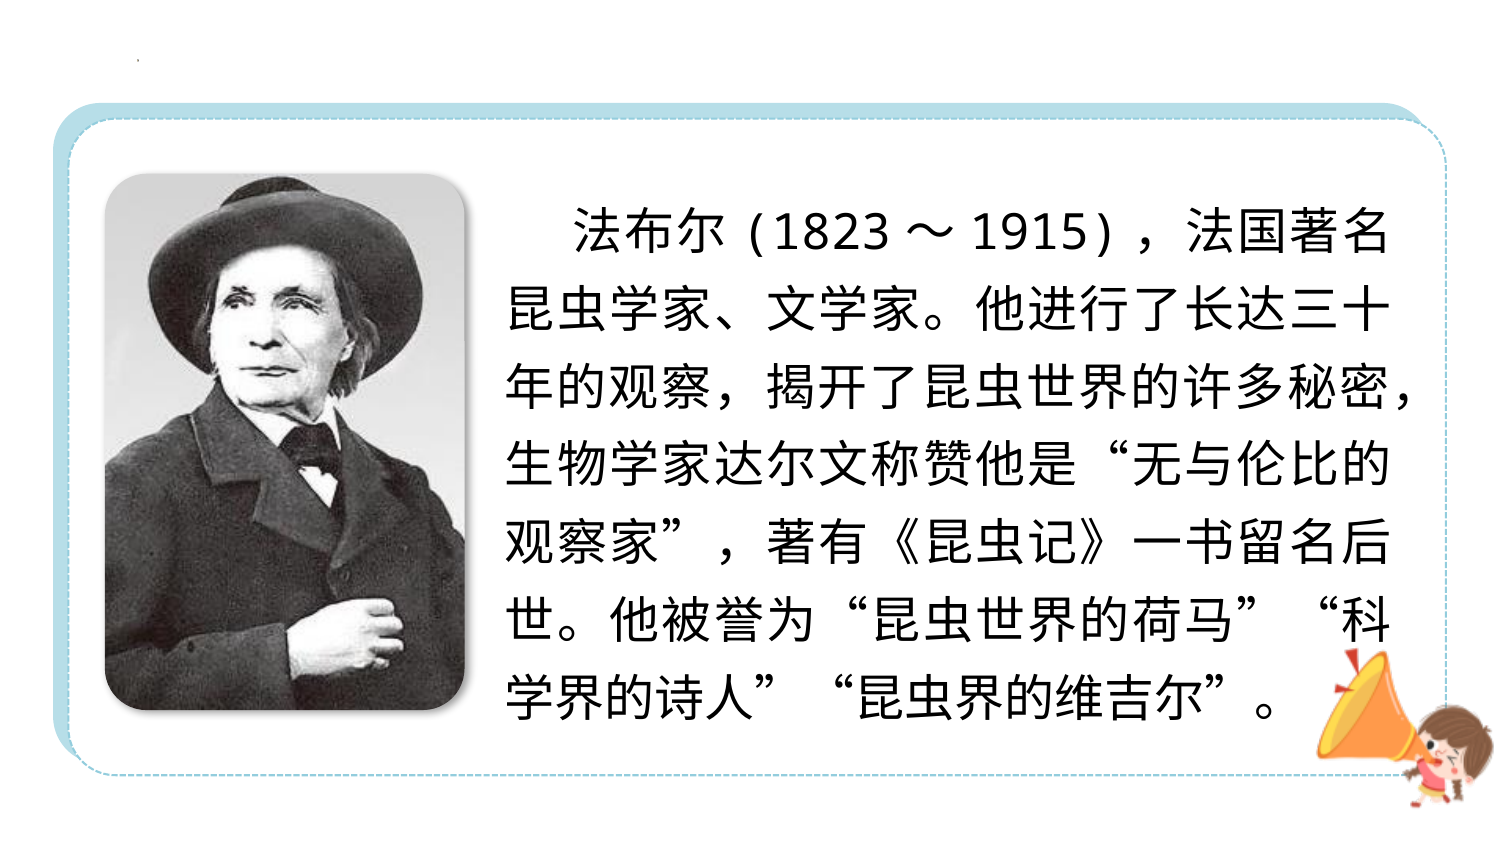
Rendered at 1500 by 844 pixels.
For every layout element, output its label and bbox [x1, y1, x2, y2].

picture [104, 173, 465, 711]
text_box [53, 102, 1446, 776]
picture [1271, 636, 1500, 814]
